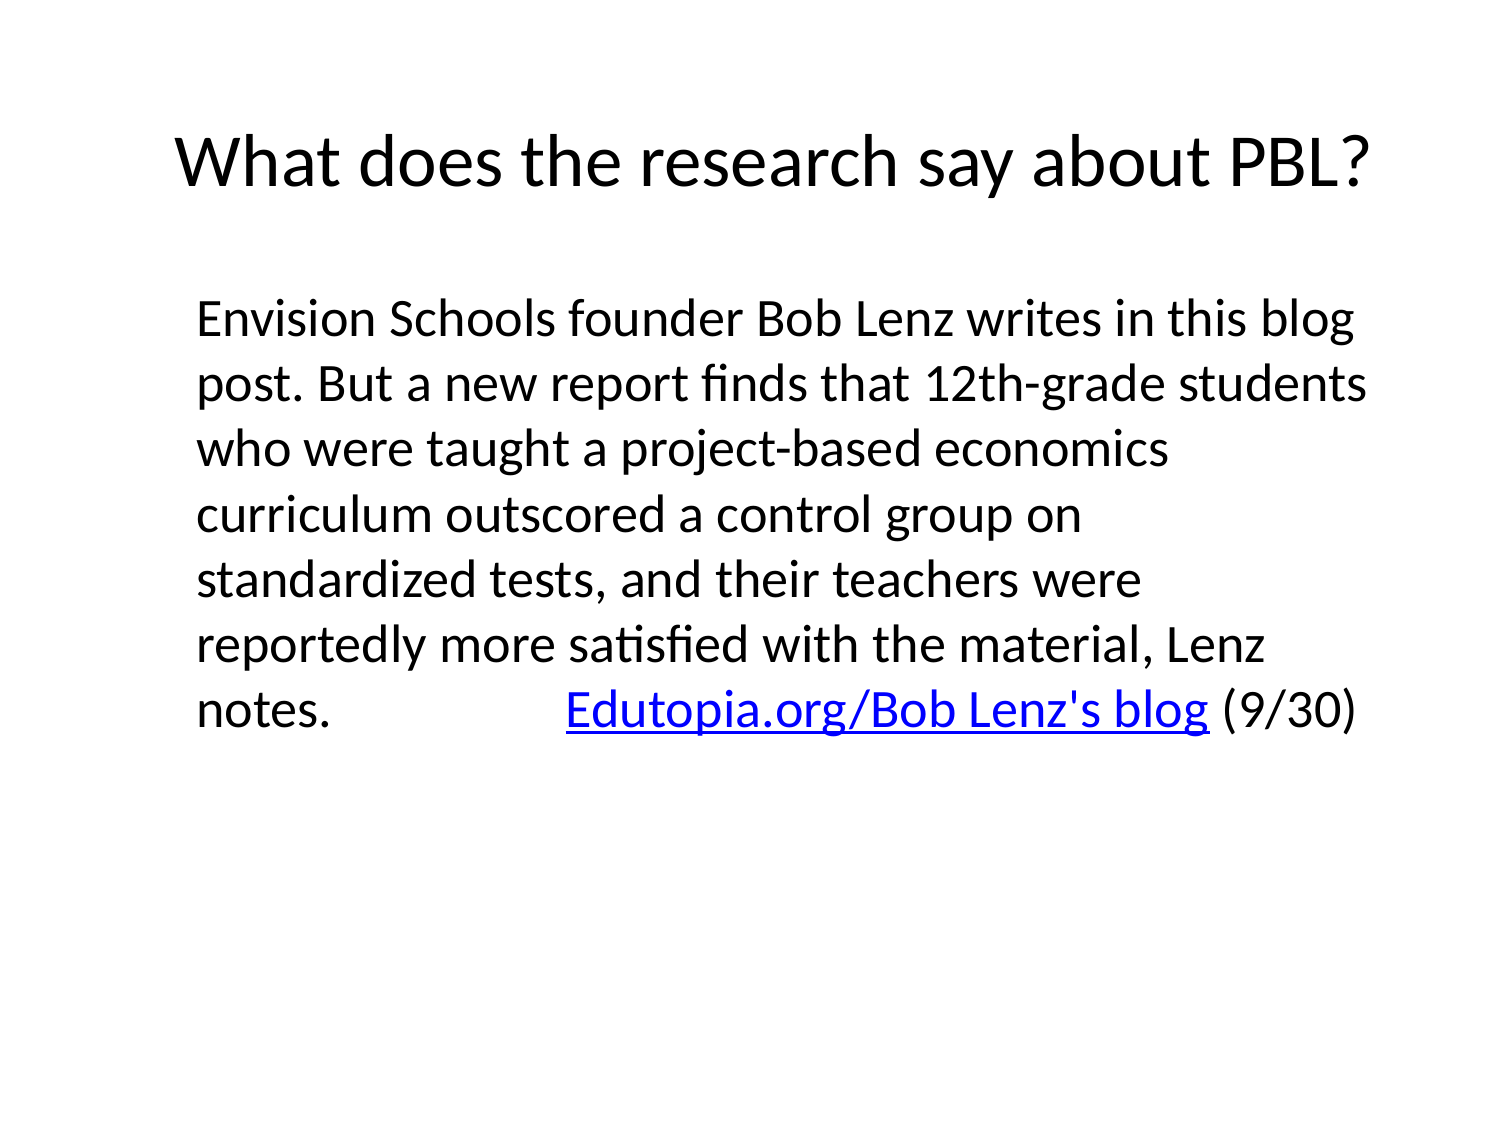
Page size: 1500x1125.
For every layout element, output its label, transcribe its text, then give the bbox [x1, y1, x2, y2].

list Envision Schools founder Bob Lenz writes in this blog post. But a new report finds that 12th-grade students who were taught a project-based economics curriculum outscored a control group on standardized tests, and their teachers were reportedly more satisfied with the material, Lenz notes. Edutopia.org/Bob Lenz's blog (9/30) [124, 274, 1388, 887]
title What does the research say about PBL? [124, 62, 1426, 251]
